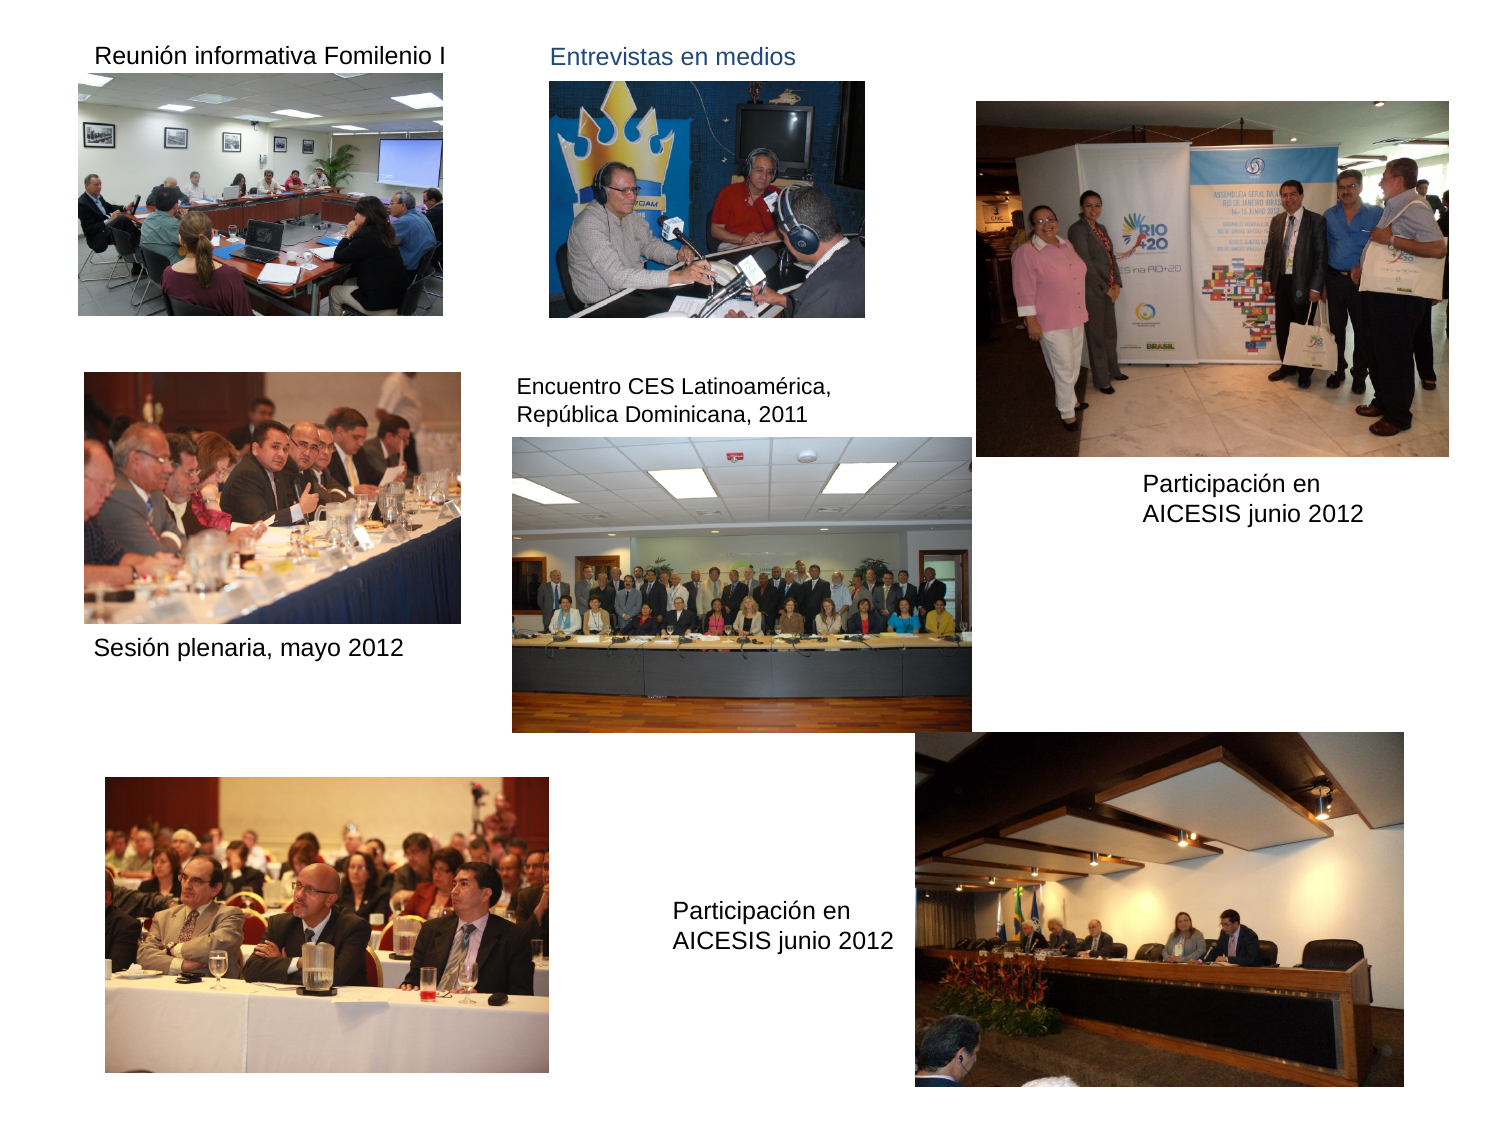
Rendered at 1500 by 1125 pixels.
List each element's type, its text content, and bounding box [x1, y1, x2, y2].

picture [511, 437, 1404, 1088]
picture [548, 81, 865, 318]
picture [84, 372, 461, 625]
text_box Reunión informativa Fomilenio I [79, 31, 462, 77]
picture [976, 101, 1450, 457]
text_box Participación en AICESIS junio 2012 [1128, 465, 1382, 536]
picture [105, 777, 549, 1074]
text_box Sesión plenaria, mayo 2012 [78, 623, 420, 669]
text_box Participación en AICESIS junio 2012 [657, 887, 909, 962]
text_box Encuentro CES Latinoamérica, República Dominicana, 2011 [501, 364, 951, 434]
picture [77, 72, 444, 316]
text_box Entrevistas en medios [535, 32, 851, 78]
